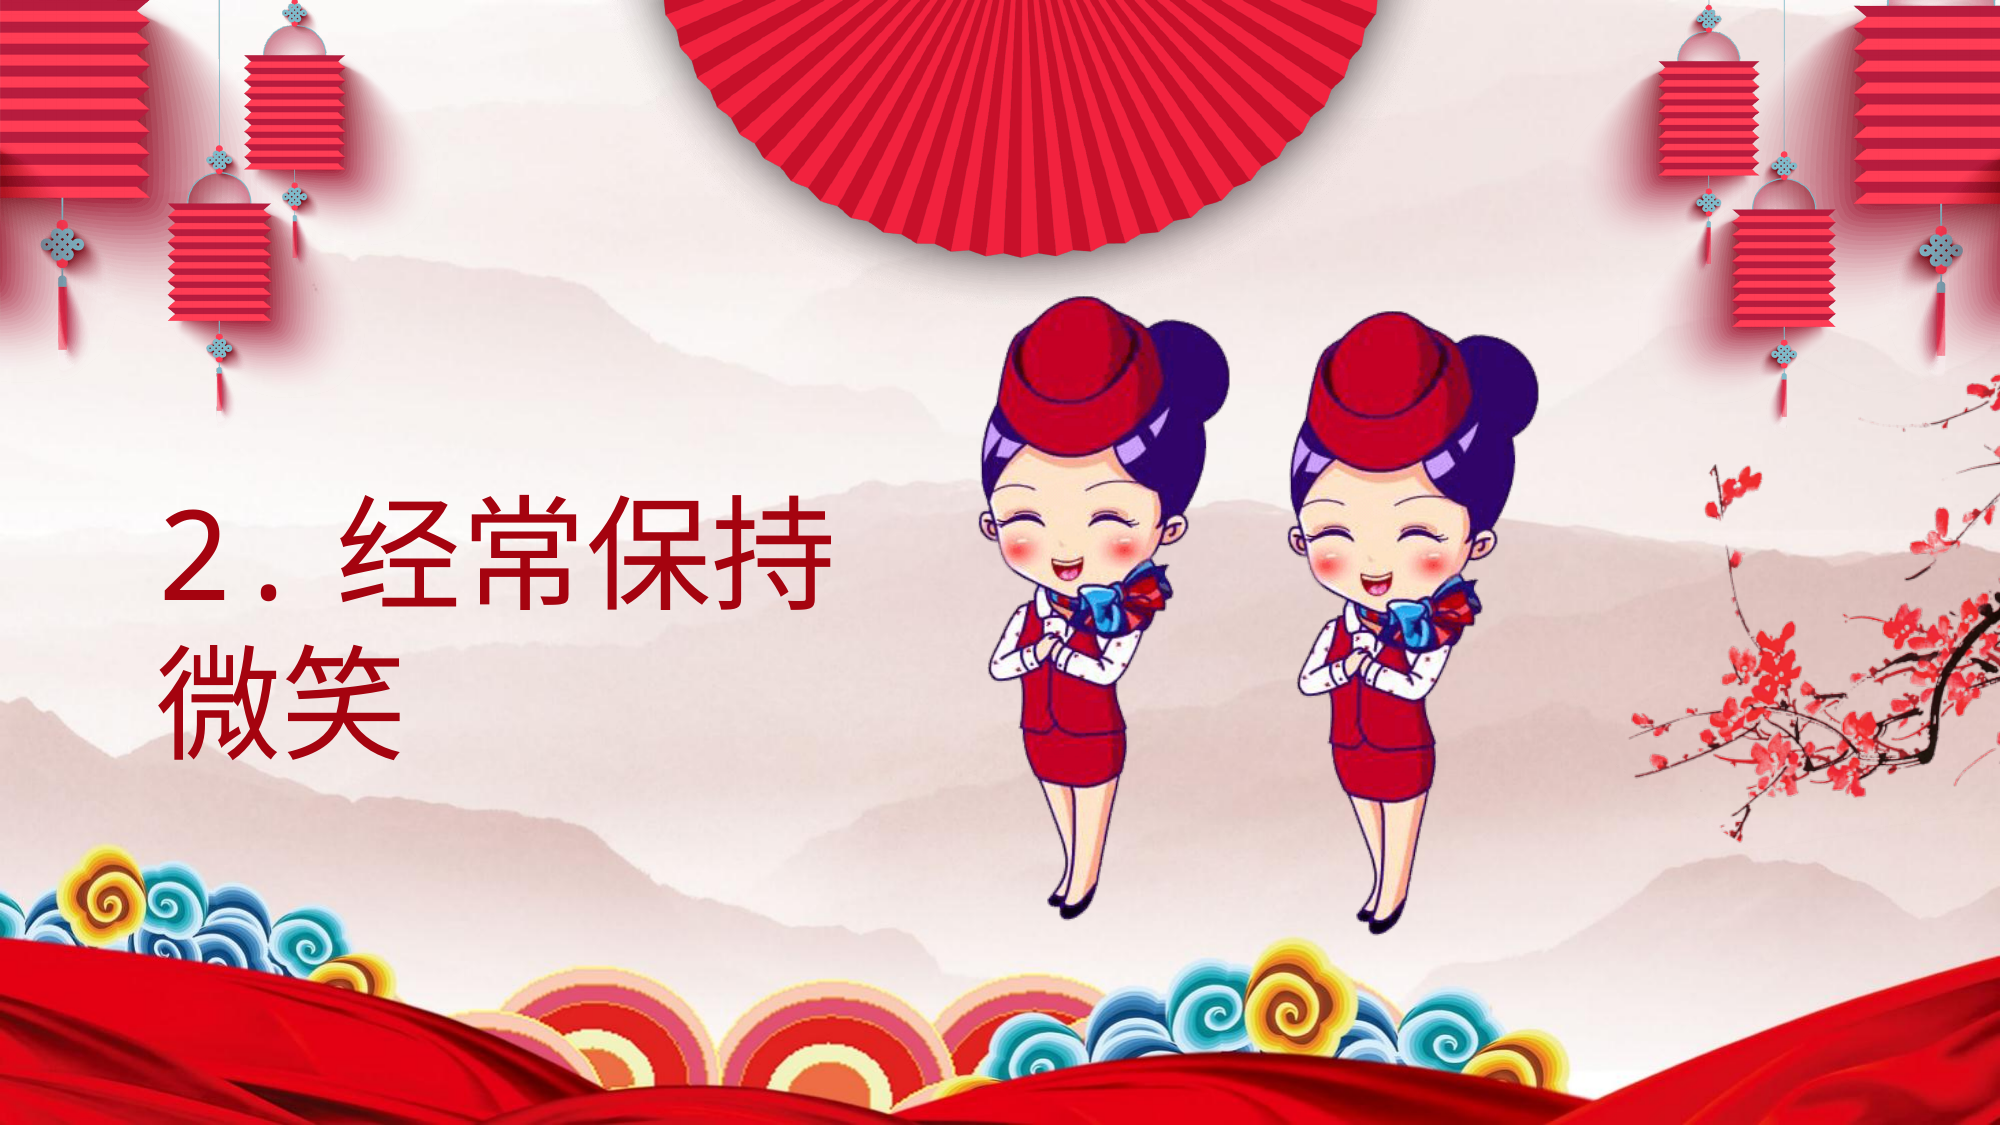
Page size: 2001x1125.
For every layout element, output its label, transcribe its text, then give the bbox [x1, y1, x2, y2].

text_box 2.经常保持微笑 [141, 468, 845, 783]
picture [0, 0, 2000, 1125]
